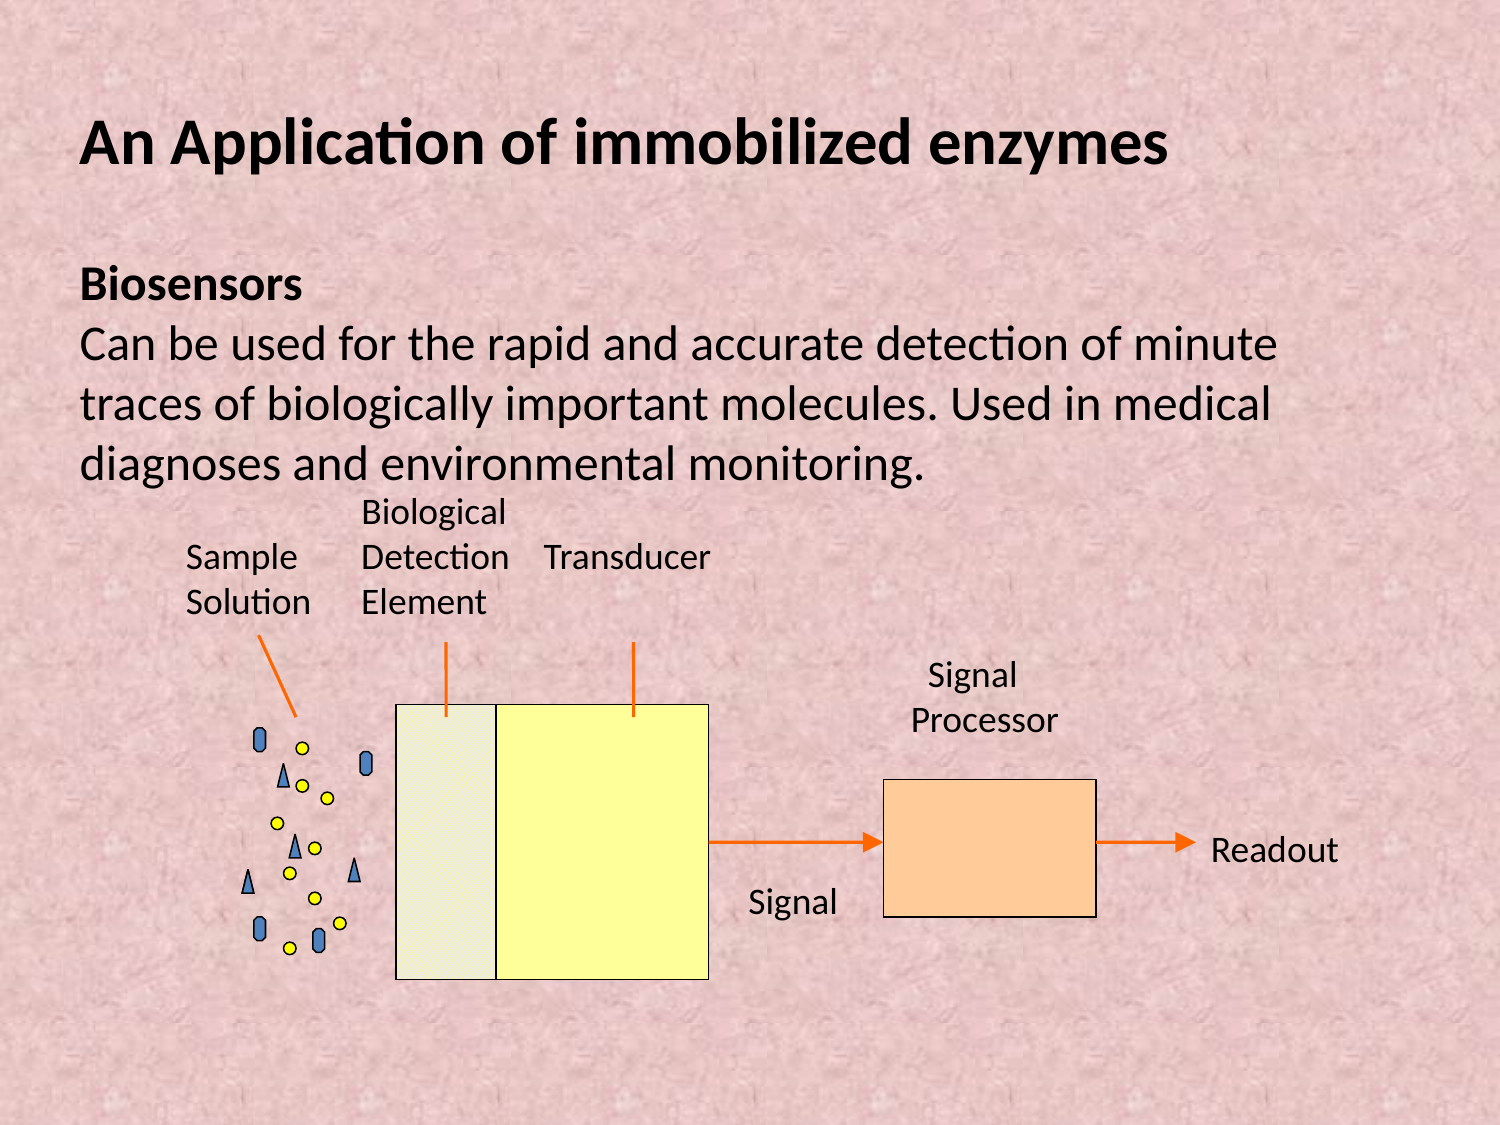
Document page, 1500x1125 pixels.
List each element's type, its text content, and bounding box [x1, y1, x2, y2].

title An Application of immobilized enzymes [64, 44, 1400, 232]
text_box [170, 479, 1397, 980]
text_box Biosensors Can be used for the rapid and accurate detection of minute traces of biologically important molecules. Used in medical diagnoses and environmental monitoring. [64, 243, 1403, 499]
